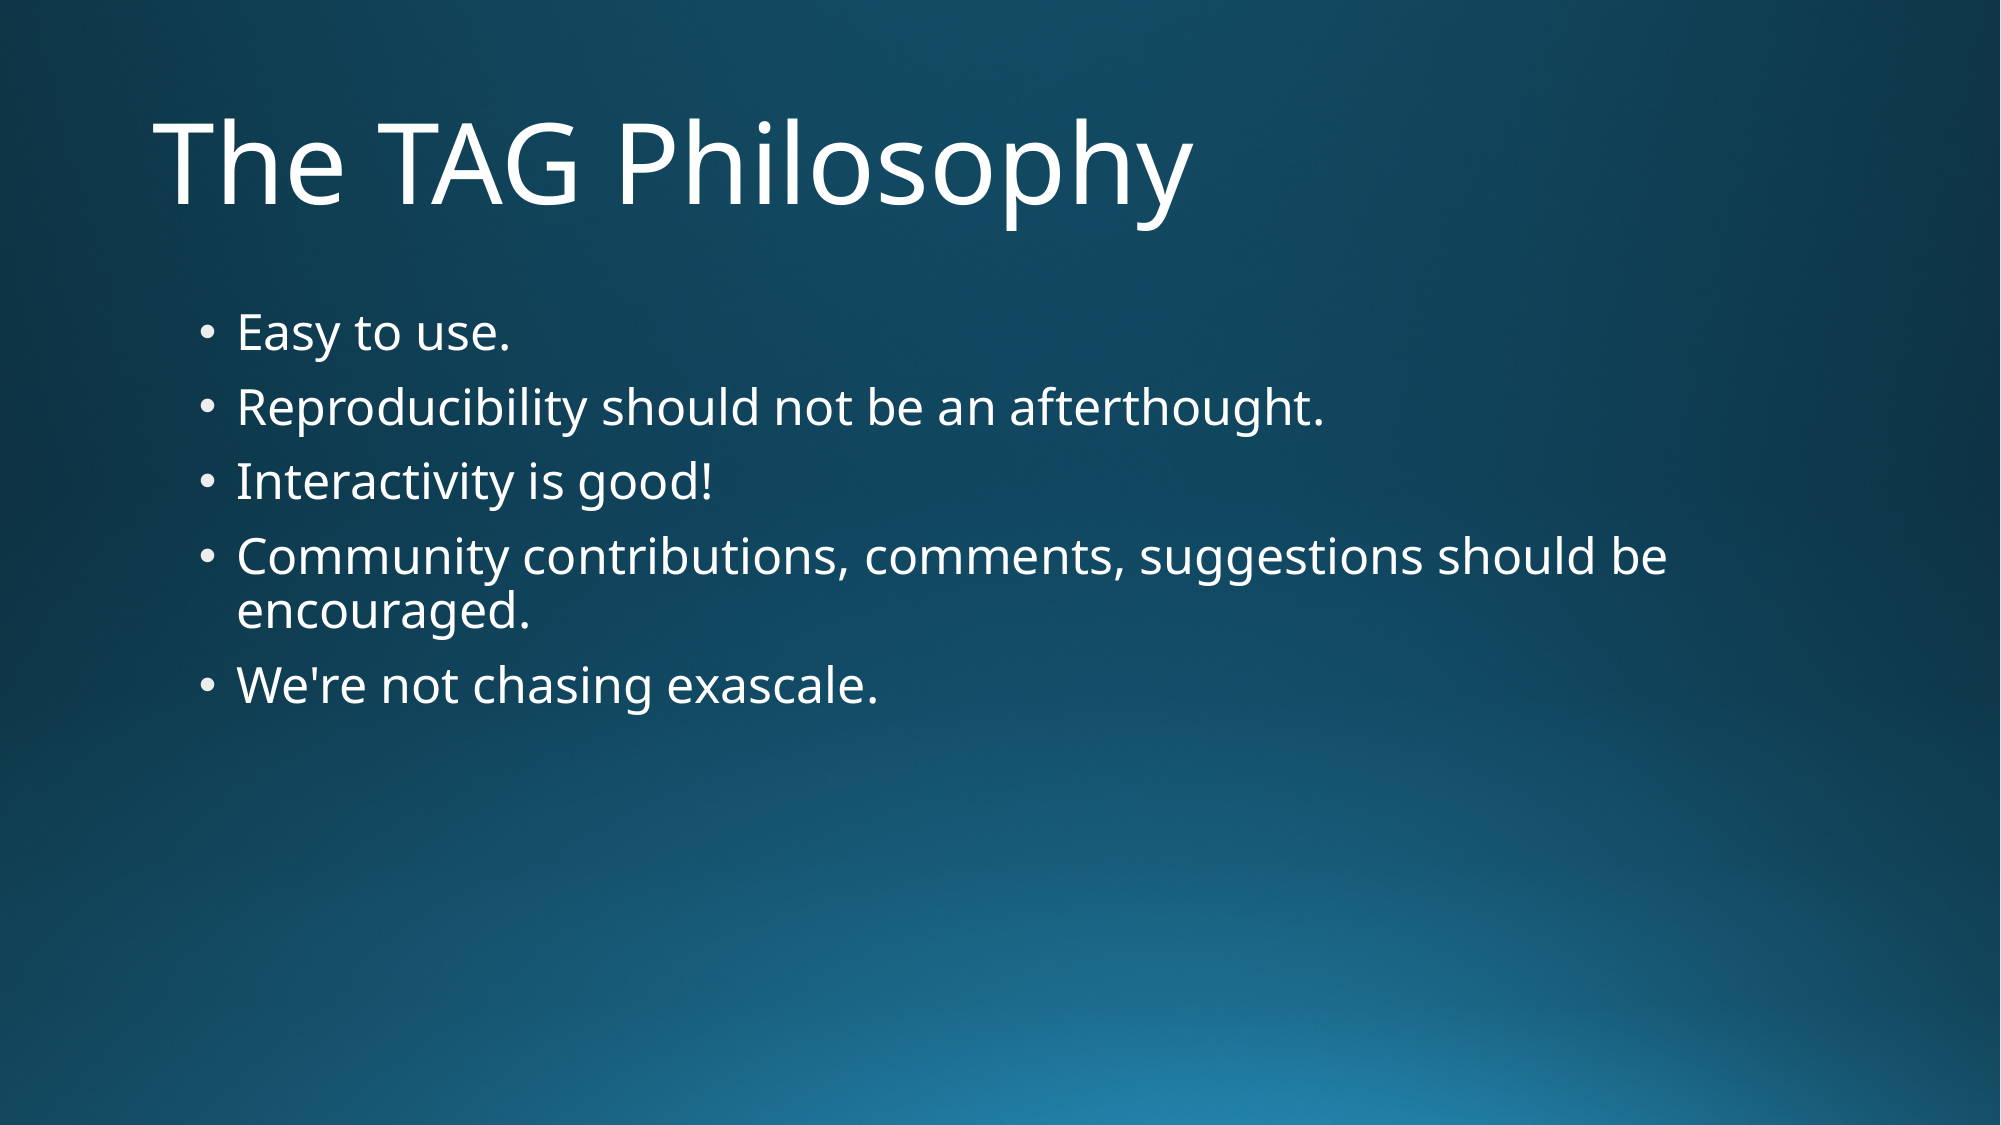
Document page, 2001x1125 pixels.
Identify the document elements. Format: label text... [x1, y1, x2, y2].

picture [0, 0, 2001, 1125]
title The TAG Philosophy [137, 59, 1863, 278]
list Easy to use. Reproducibility should not be an afterthought. Interactivity is good! Community contributions, comments, suggestions should be encouraged. We're not chasing exascale. [183, 299, 1863, 1014]
